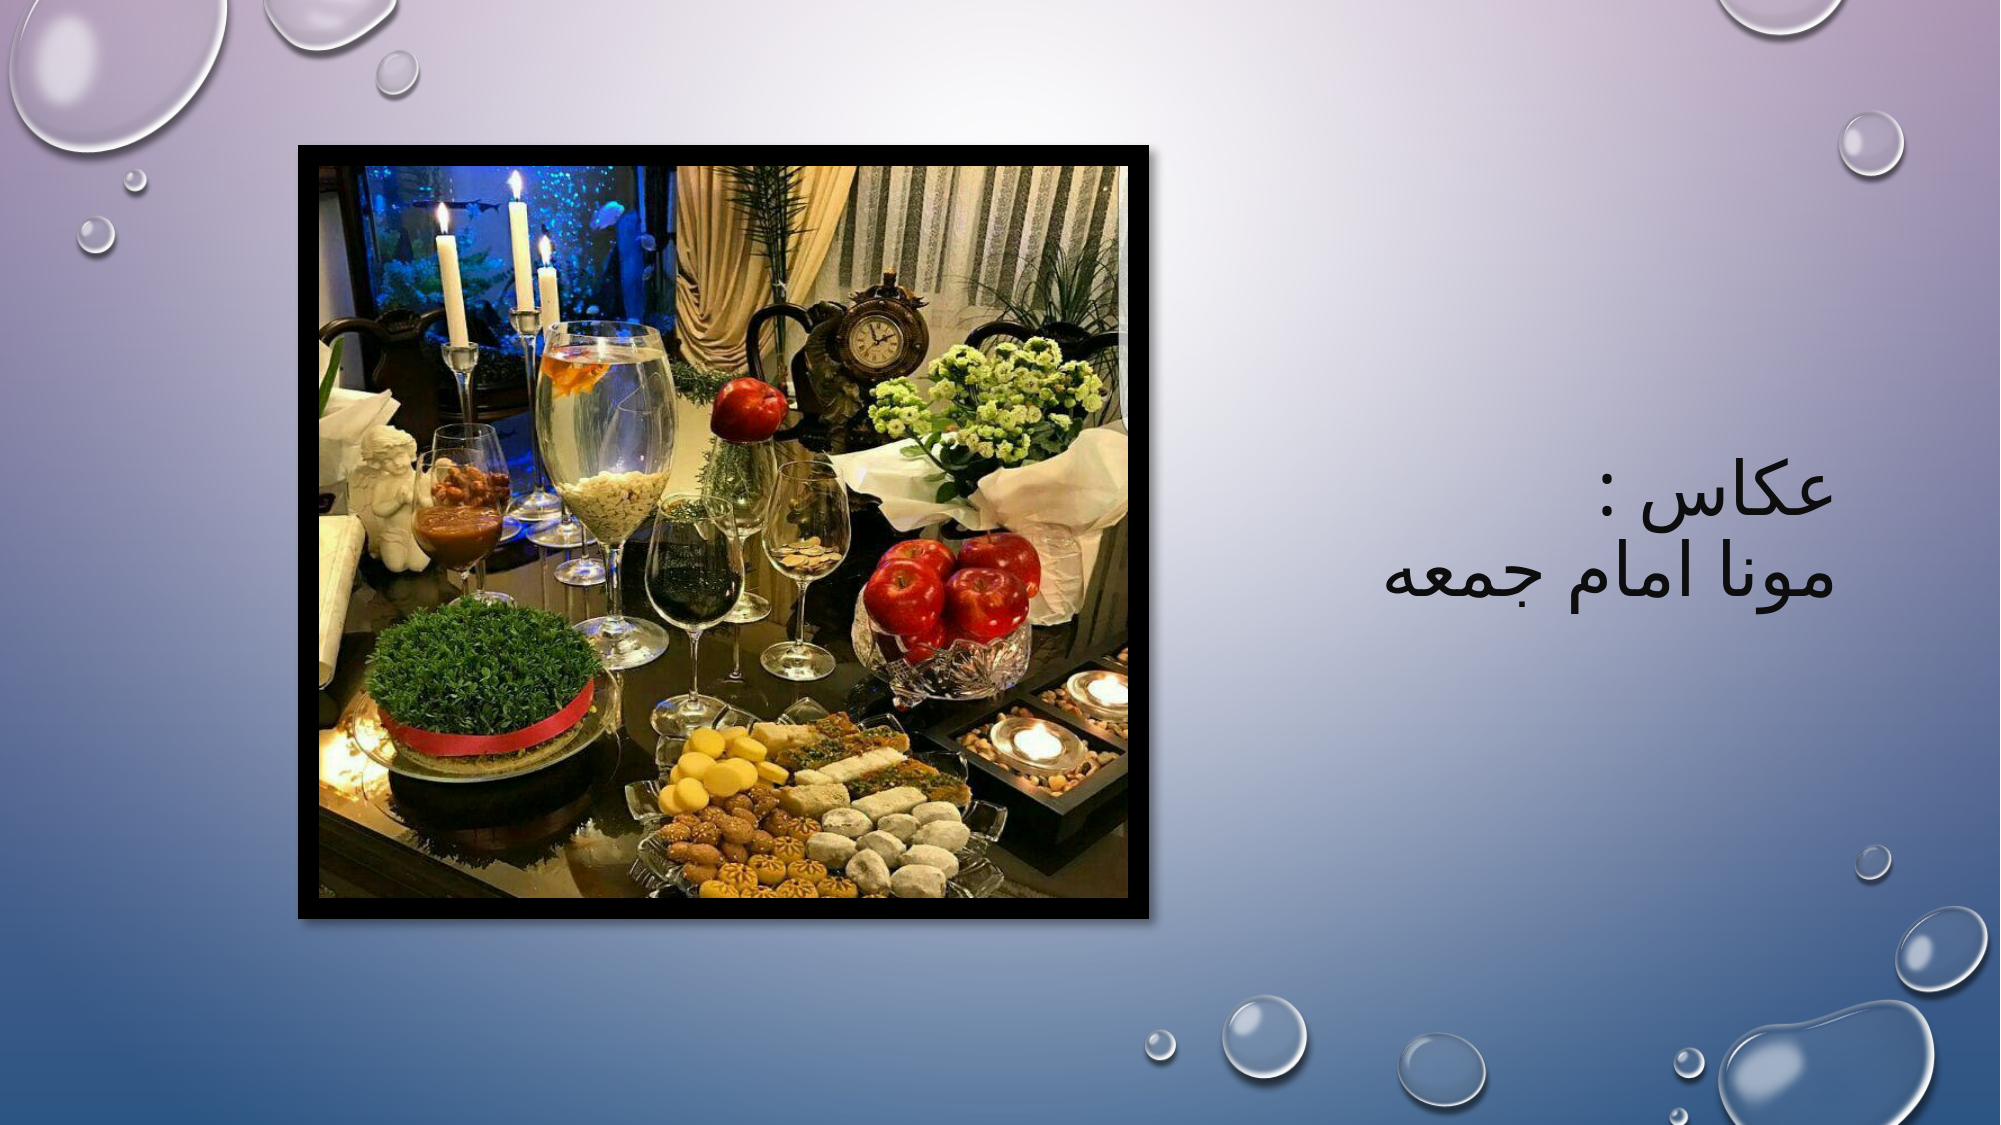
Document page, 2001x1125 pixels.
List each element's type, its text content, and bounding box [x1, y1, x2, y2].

title عکاس : مونا امام جمعه [1297, 423, 1855, 641]
picture [0, 0, 2000, 1125]
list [318, 165, 1129, 899]
